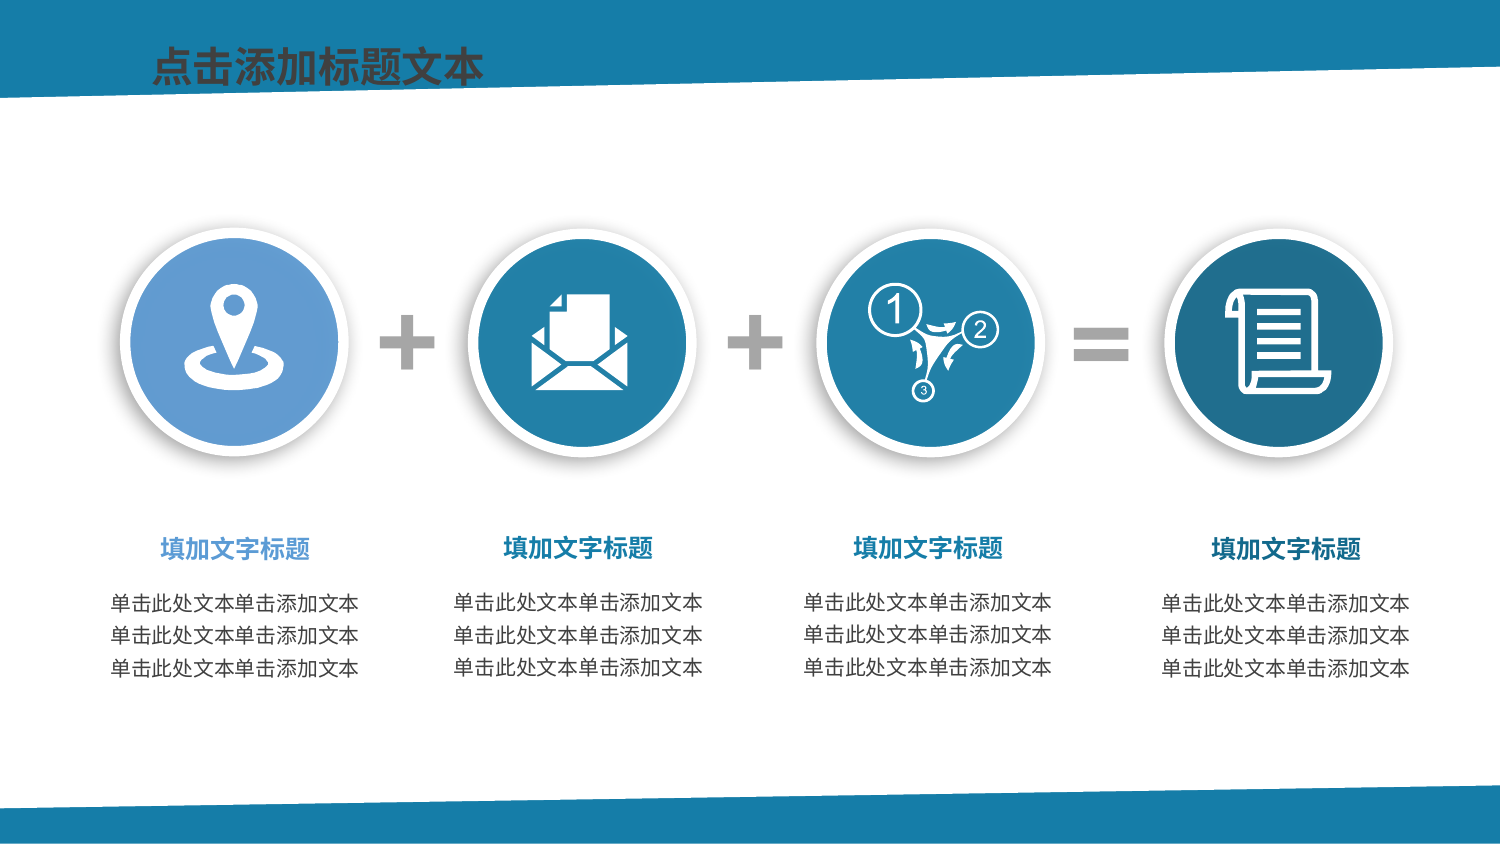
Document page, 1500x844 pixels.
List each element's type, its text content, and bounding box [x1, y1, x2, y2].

text_box 点击添加标题文本 [136, 33, 501, 99]
text_box [124, 232, 339, 452]
text_box [476, 233, 687, 453]
text_box [868, 282, 1000, 403]
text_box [1225, 288, 1332, 395]
text_box = [1033, 264, 1170, 415]
text_box [824, 233, 1033, 453]
text_box 单击此处文本单击添加文本单击此处文本单击添加文本单击此处文本单击添加文本 [801, 574, 1056, 680]
text_box 填加文字标题 [87, 525, 384, 564]
text_box 单击此处文本单击添加文本单击此处文本单击添加文本单击此处文本单击添加文本 [451, 575, 706, 680]
text_box 单击此处文本单击添加文本单击此处文本单击添加文本单击此处文本单击添加文本 [107, 575, 362, 681]
text_box 填加文字标题 [430, 525, 728, 563]
text_box 单击此处文本单击添加文本单击此处文本单击添加文本单击此处文本单击添加文本 [1159, 575, 1414, 681]
text_box [1170, 233, 1389, 453]
text_box + [687, 262, 824, 413]
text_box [531, 294, 628, 390]
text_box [184, 284, 284, 391]
text_box 填加文字标题 [1138, 525, 1435, 564]
text_box 填加文字标题 [780, 524, 1077, 563]
text_box + [339, 262, 476, 413]
